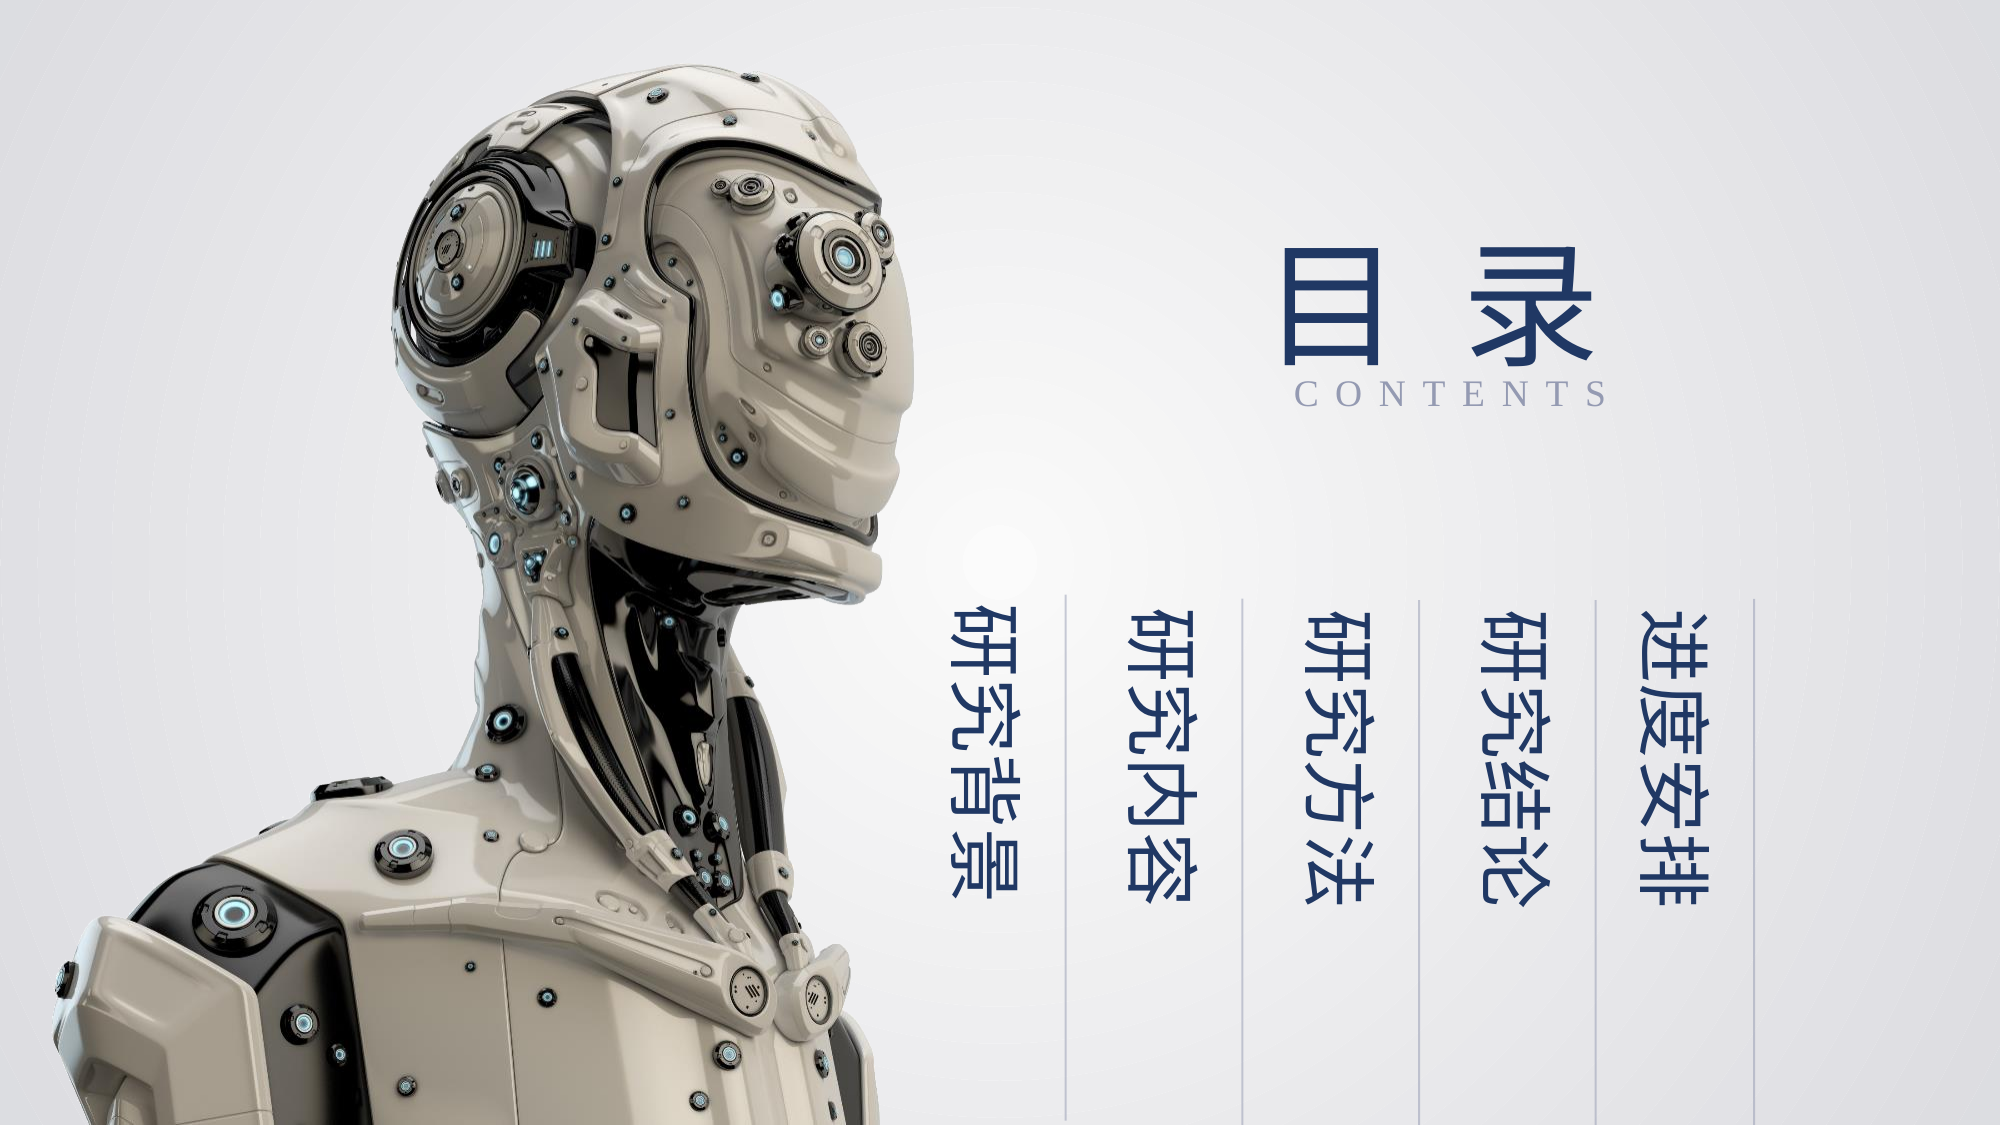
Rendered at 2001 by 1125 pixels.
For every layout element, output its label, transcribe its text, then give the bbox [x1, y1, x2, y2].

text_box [918, 588, 1081, 1121]
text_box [1272, 594, 1435, 1125]
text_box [1449, 594, 1607, 1125]
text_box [1095, 593, 1258, 1125]
text_box 目 录 [1248, 210, 1616, 391]
picture [0, 0, 1125, 1125]
text_box CONTENTS [1278, 361, 1622, 422]
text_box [1607, 593, 1770, 1125]
